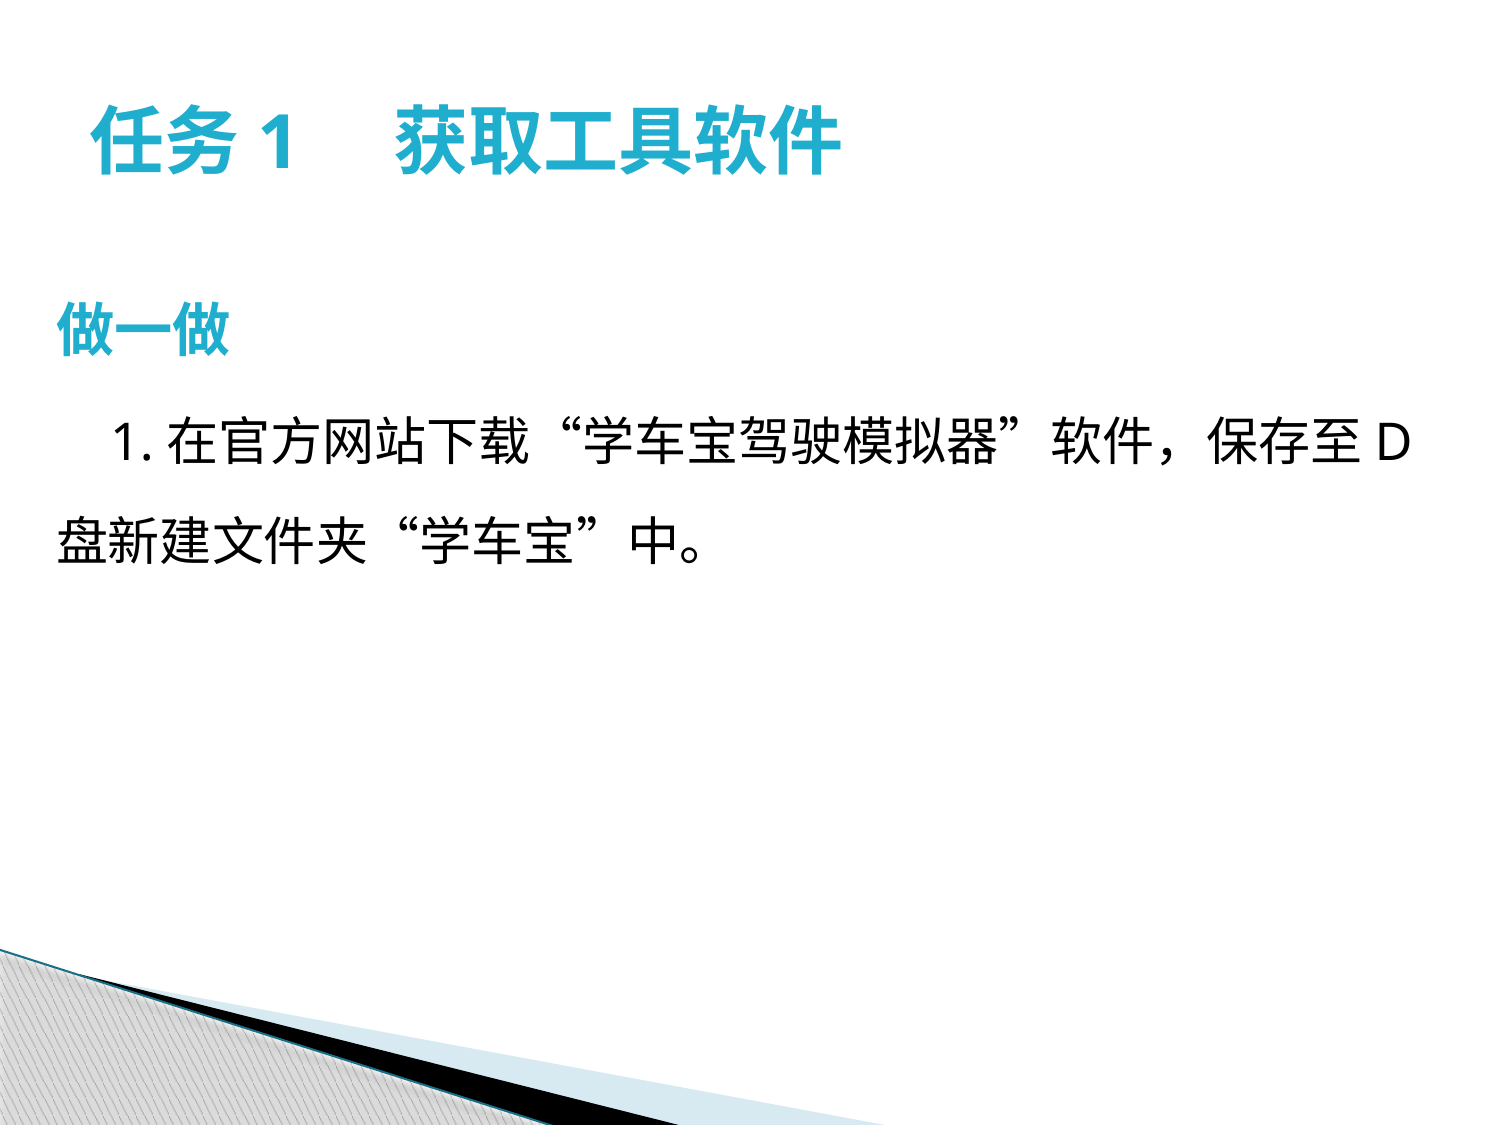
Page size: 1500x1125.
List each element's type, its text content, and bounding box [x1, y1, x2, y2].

list 做一做 1.在官方网站下载“学车宝驾驶模拟器”软件，保存至D盘新建文件夹“学车宝”中。 [41, 243, 1459, 1083]
title 任务1 获取工具软件 [75, 45, 1425, 233]
